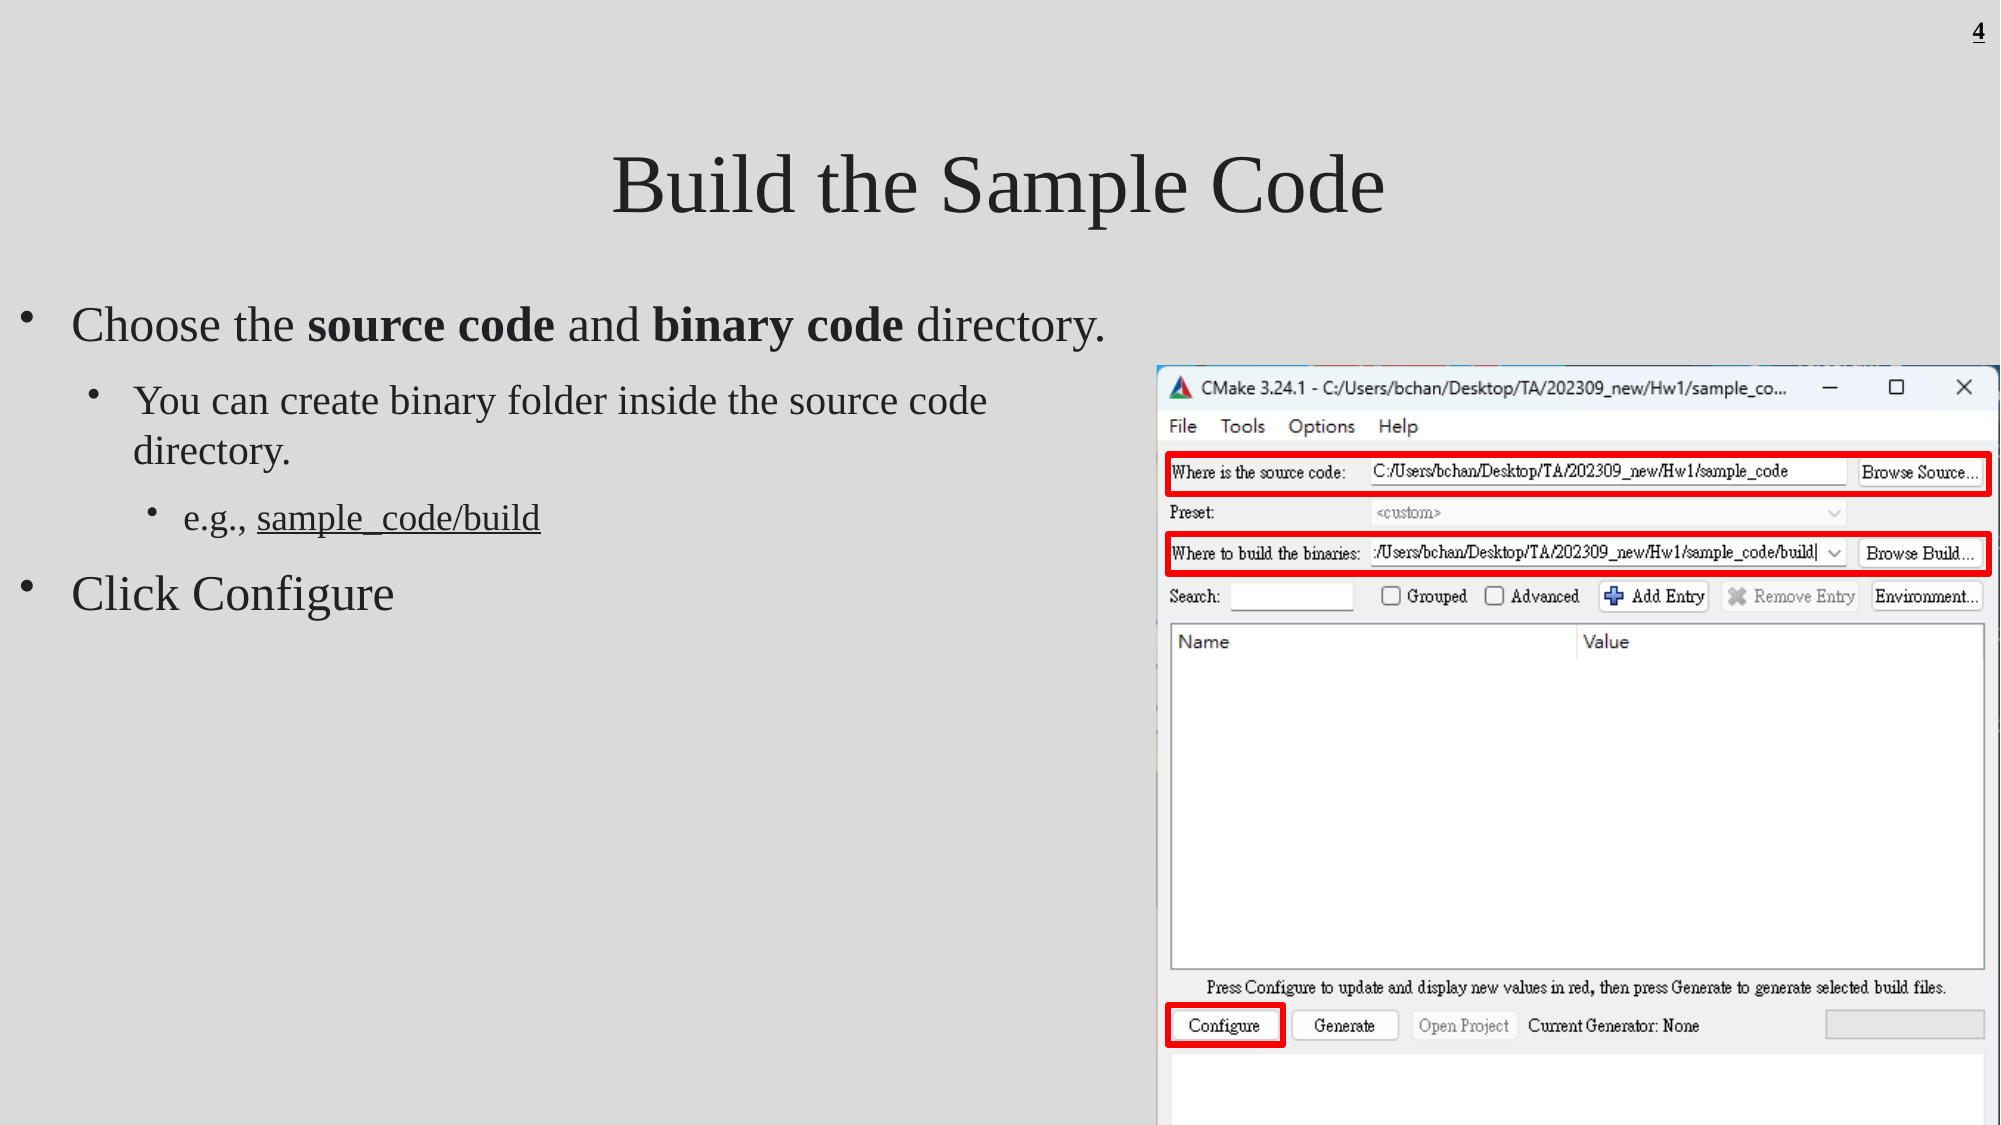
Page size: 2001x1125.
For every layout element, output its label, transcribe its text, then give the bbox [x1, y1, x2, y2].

title Build the Sample Code [149, 99, 1849, 260]
slide_number 4 [1876, 0, 2000, 60]
picture [1156, 365, 2000, 1125]
list Choose the source code and binary code directory. You can create binary folder inside the source code directory. e.g., sample_code/build Click Configure [0, 284, 1157, 950]
